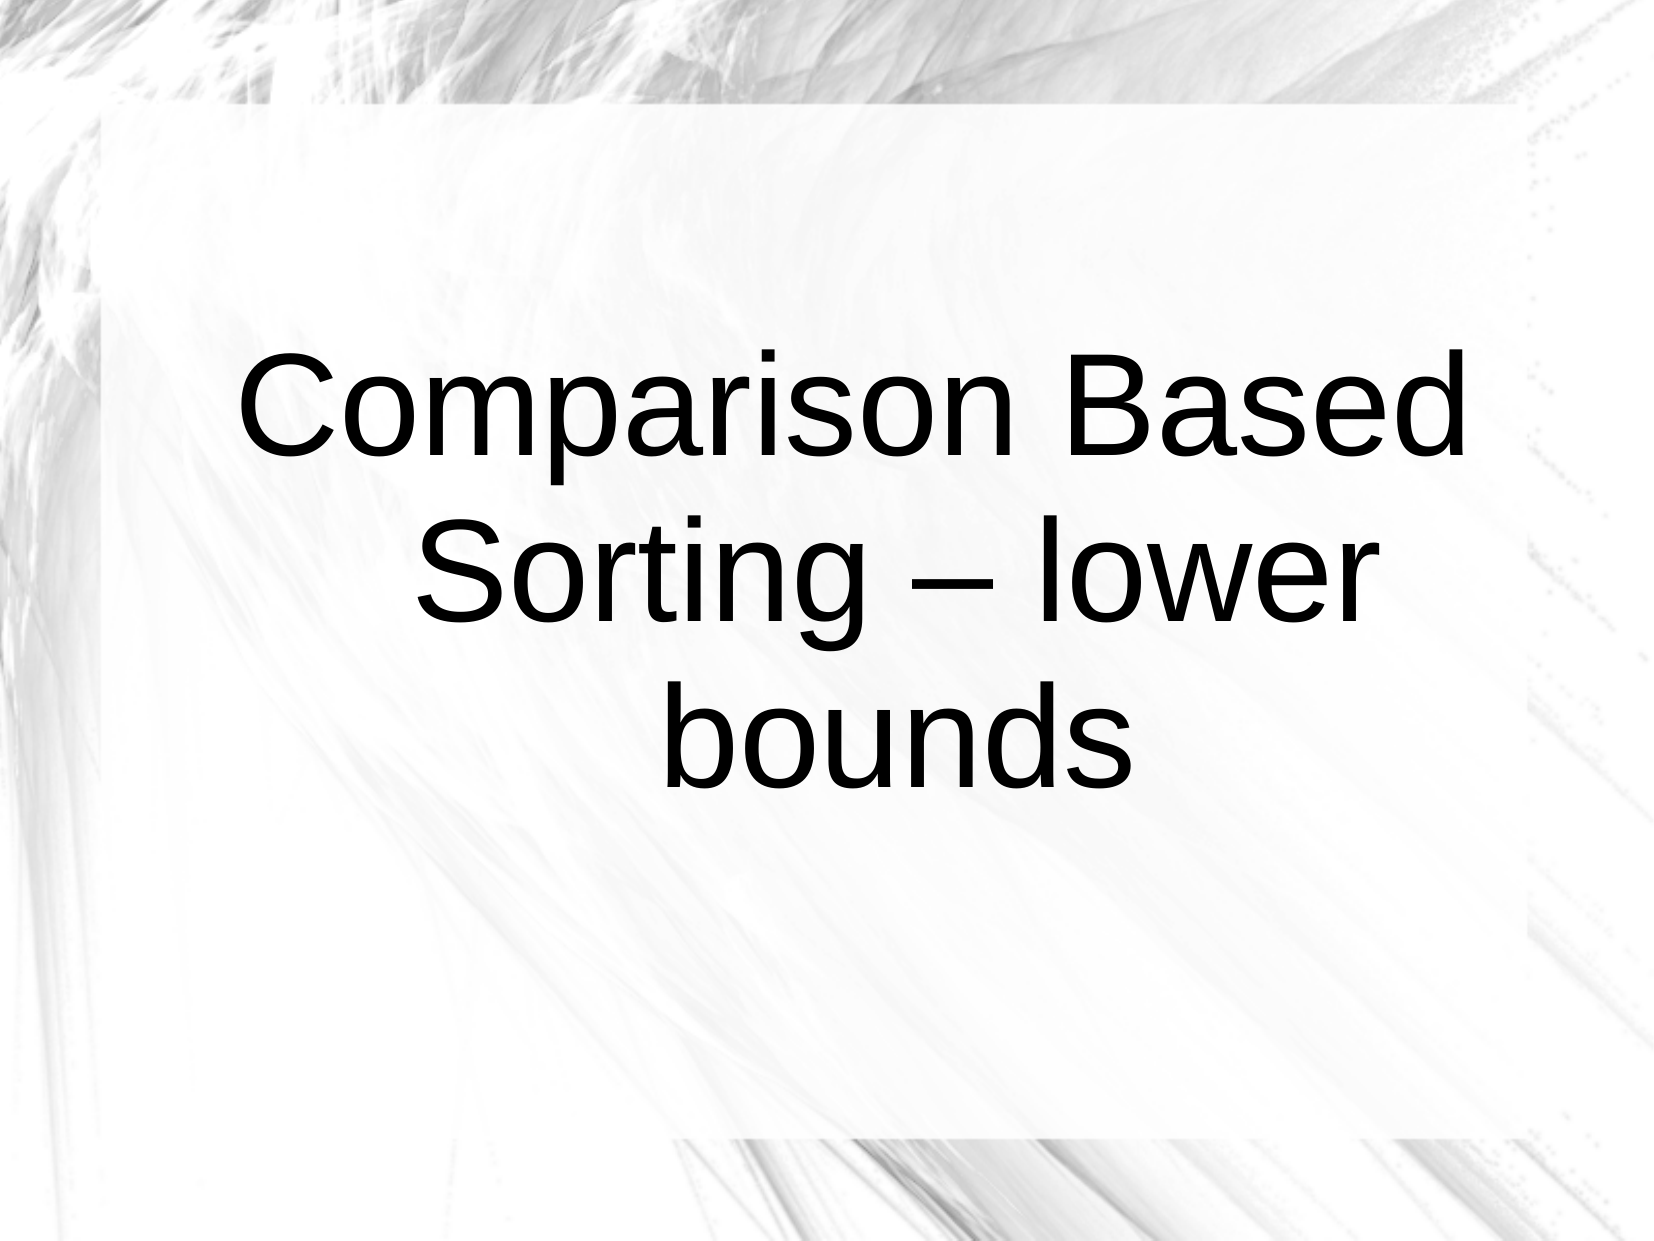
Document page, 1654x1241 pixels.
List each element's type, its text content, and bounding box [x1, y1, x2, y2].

picture [0, 0, 1654, 1241]
list Comparison Based Sorting – lower bounds [118, 319, 1571, 1109]
